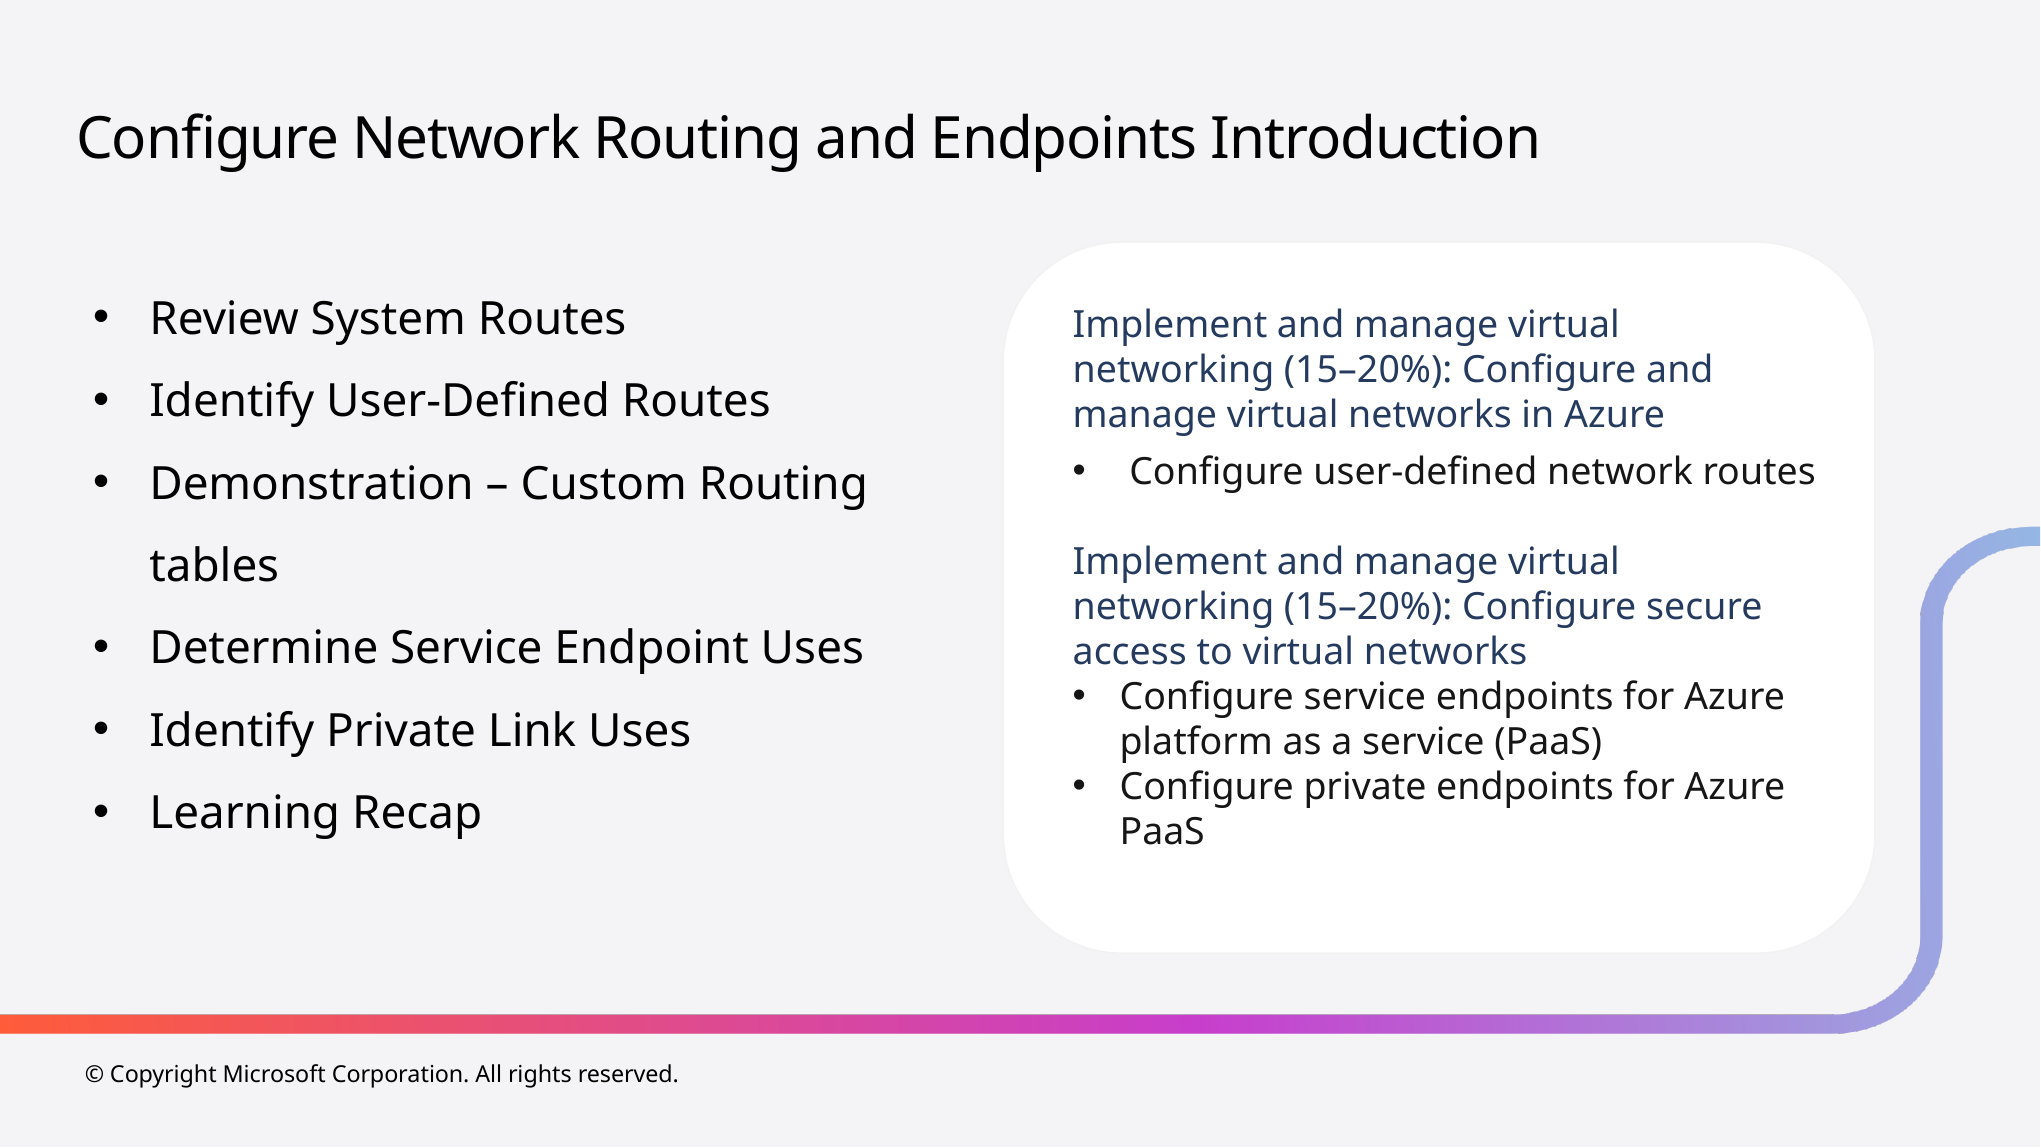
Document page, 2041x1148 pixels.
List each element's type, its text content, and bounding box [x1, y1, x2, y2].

text_box Implement and manage virtual networking (15–20%): Configure and manage virtual networks in Azure Configure user-defined network routes Implement and manage virtual networking (15–20%): Configure secure access to virtual networks Configure service endpoints for Azure platform as a service (PaaS) Configure private endpoints for Azure PaaS [1058, 292, 1834, 860]
picture [0, 526, 2041, 1034]
title Configure Network Routing and Endpoints Introduction [76, 93, 1968, 230]
text_box Review System Routes Identify User-Defined Routes Demonstration – Custom Routing tables Determine Service Endpoint Uses Identify Private Link Uses Learning Recap [93, 260, 983, 938]
